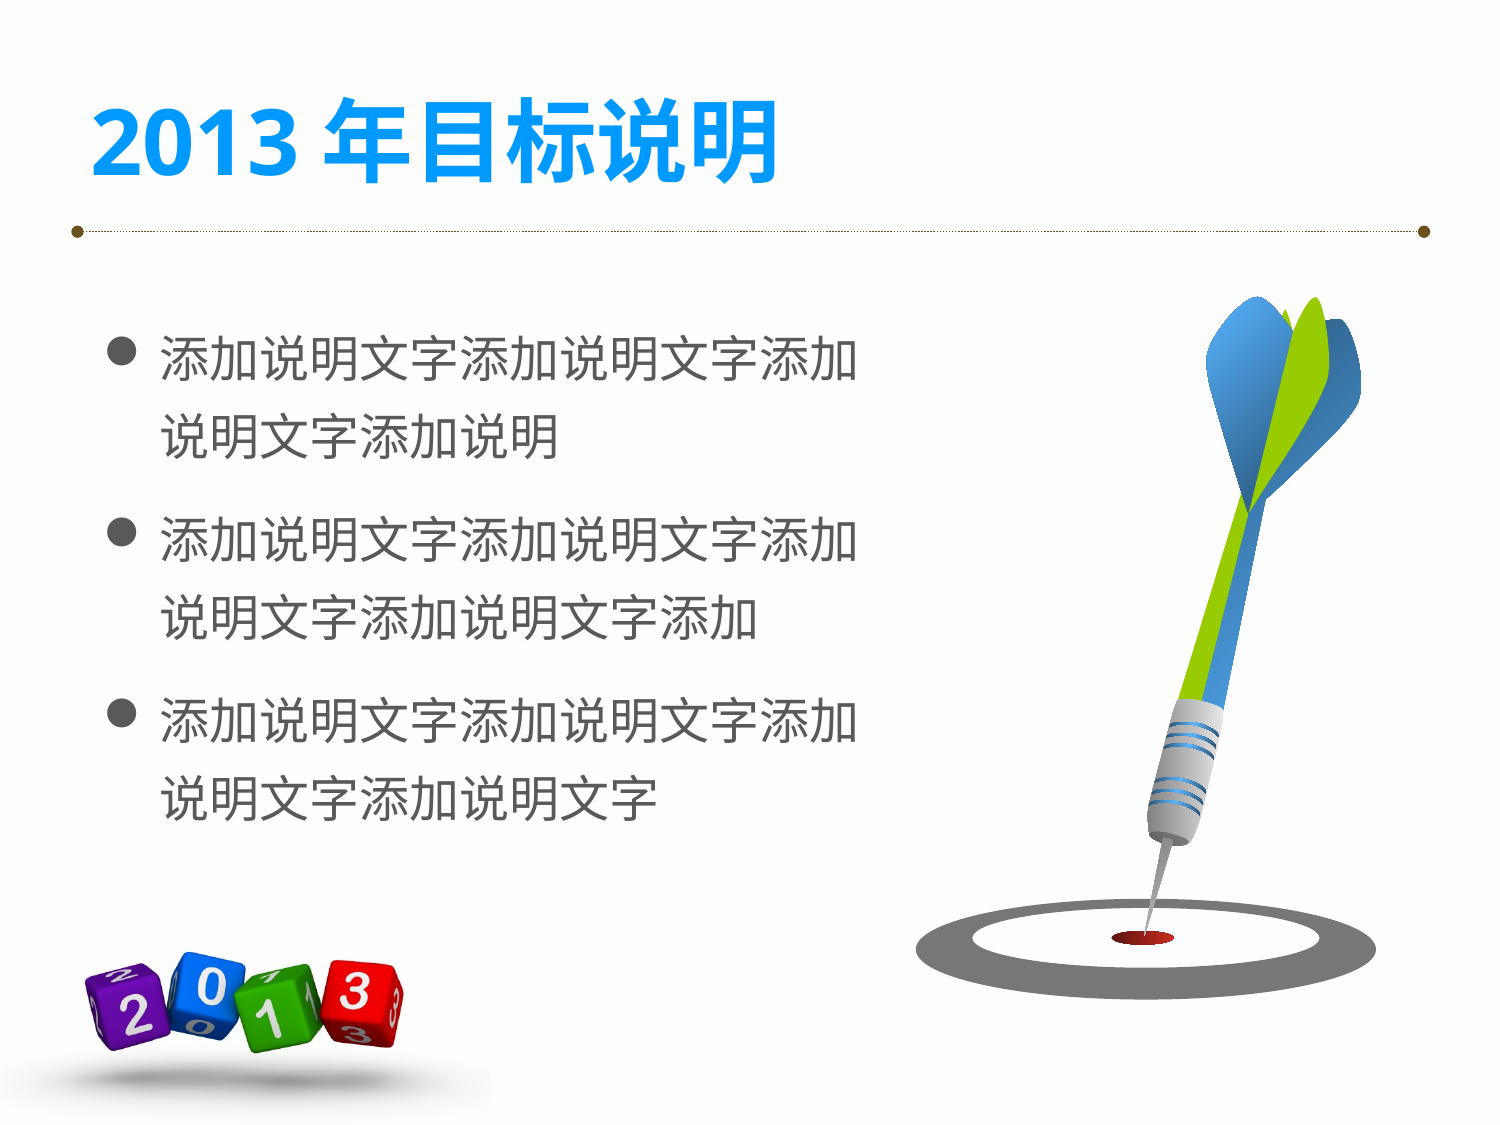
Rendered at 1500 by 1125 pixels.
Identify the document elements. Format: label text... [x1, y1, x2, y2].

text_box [1143, 290, 1368, 936]
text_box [915, 898, 1377, 1000]
text_box 添加说明文字添加说明文字添加说明文字添加说明 添加说明文字添加说明文字添加说明文字添加说明文字添加 添加说明文字添加说明文字添加说明文字添加说明文字 [88, 302, 904, 789]
picture [0, 931, 491, 1125]
title 2013年目标说明 [75, 45, 1425, 233]
